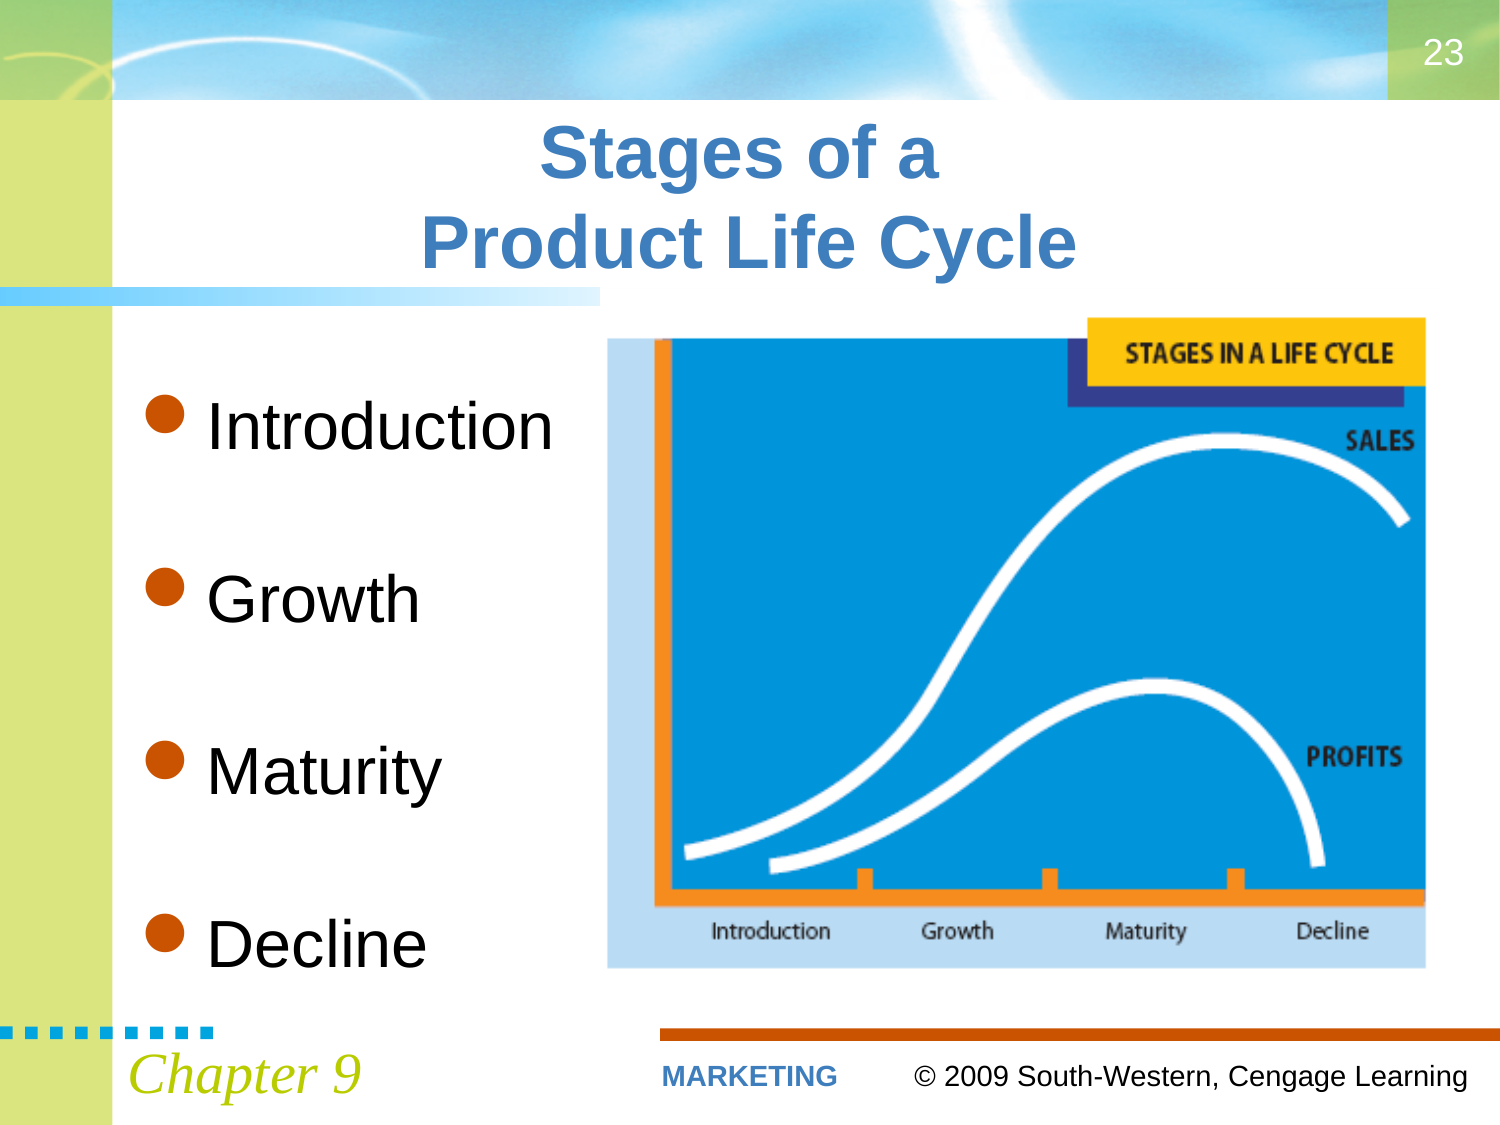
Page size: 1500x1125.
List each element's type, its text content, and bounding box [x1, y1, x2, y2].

title Stages of a Product Life Cycle [112, 99, 1388, 288]
picture [599, 287, 1438, 973]
footer Chapter 9 [112, 1012, 638, 1113]
list Introduction Growth Maturity Decline [124, 374, 1401, 988]
slide_number 23 [1387, 0, 1500, 101]
